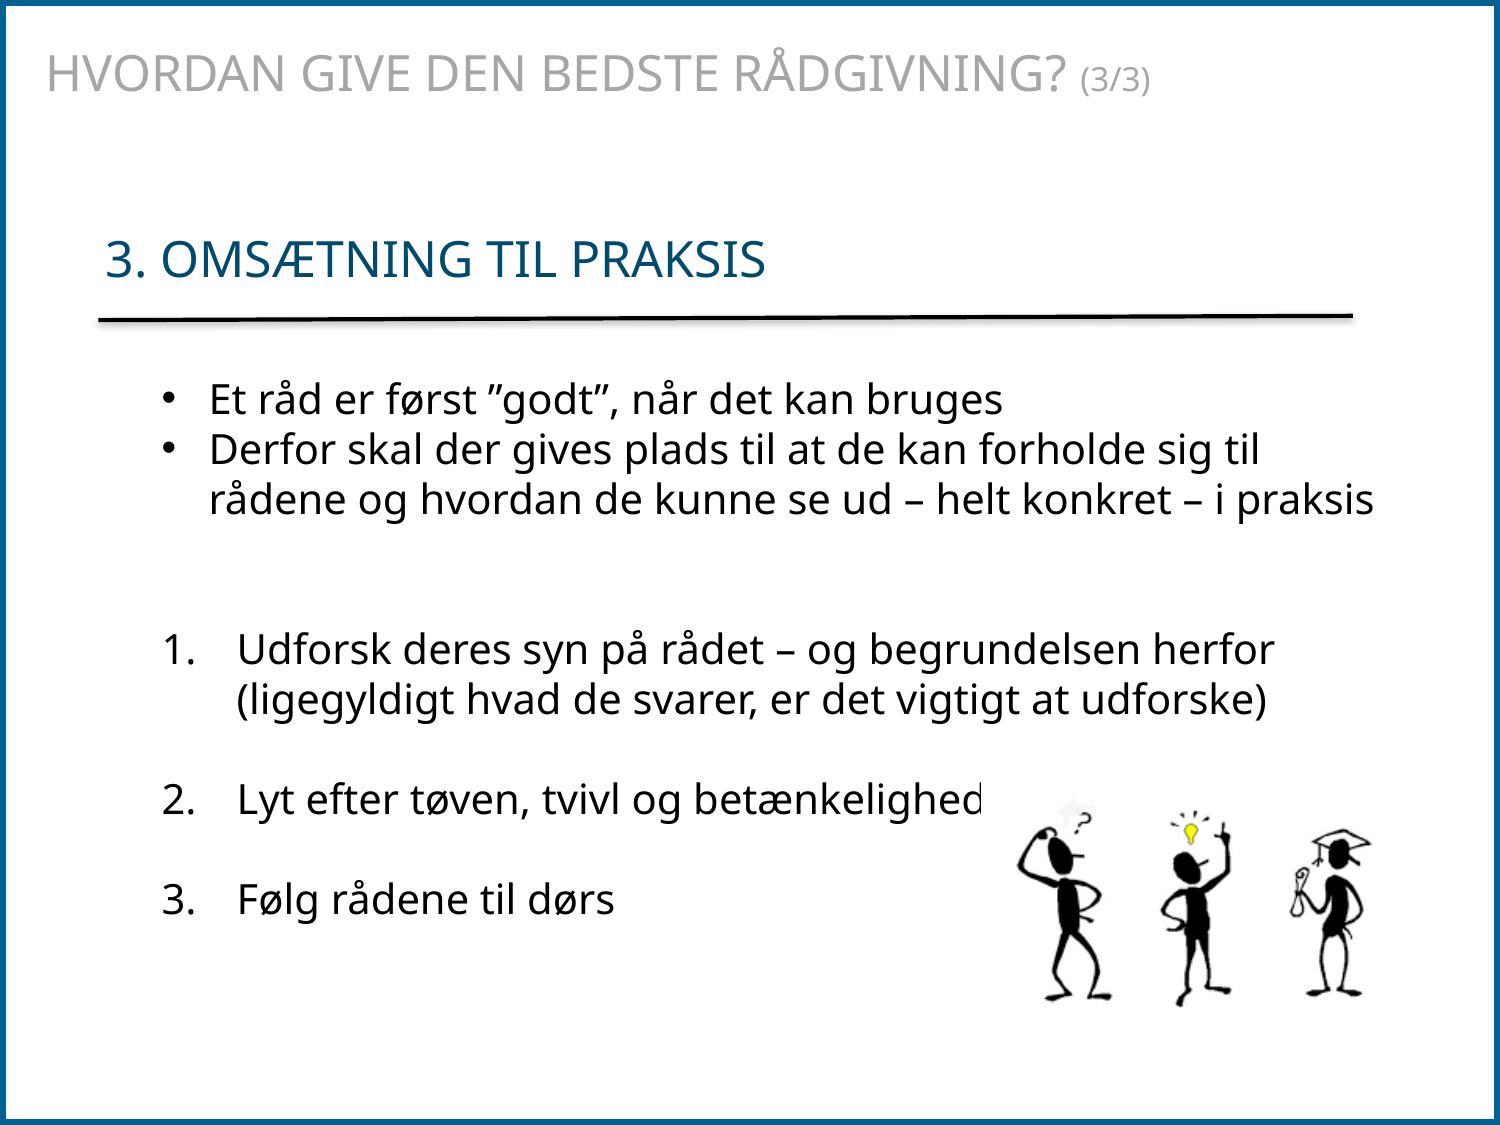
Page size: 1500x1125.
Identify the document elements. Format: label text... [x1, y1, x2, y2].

title 3. Omsætning til praksis [97, 219, 1409, 312]
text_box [98, 315, 1354, 321]
text_box Hvordan give den bedste rådgivning? (3/3) [38, 33, 1197, 125]
text_box Et råd er først ”godt”, når det kan bruges Derfor skal der gives plads til at de kan forholde sig til rådene og hvordan de kunne se ud – helt konkret – i praksis Udforsk deres syn på rådet – og begrundelsen herfor (ligegyldigt hvad de svarer, er det vigtigt at udforske) Lyt efter tøven, tvivl og betænkeligheder Følg rådene til dørs [154, 364, 1408, 970]
picture [981, 761, 1412, 1049]
